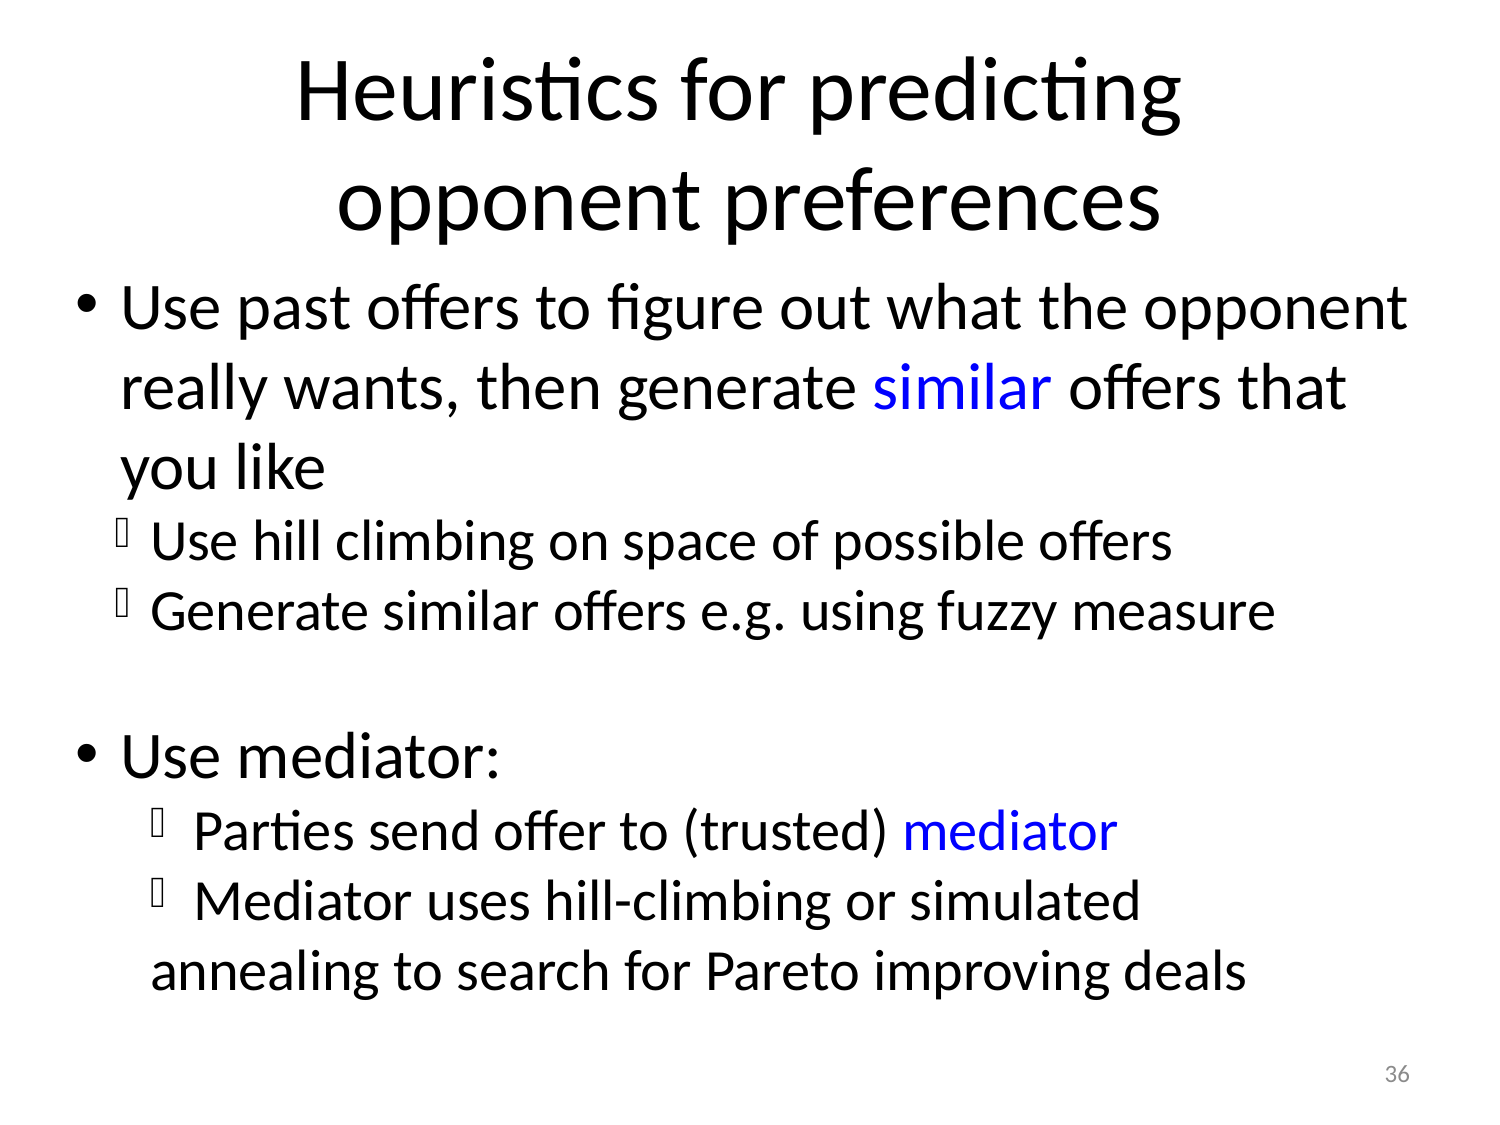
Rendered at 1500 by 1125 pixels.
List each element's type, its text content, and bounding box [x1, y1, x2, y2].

text_box Use past offers to figure out what the opponent really wants, then generate similar offers that you like Use hill climbing on space of possible offers Generate similar offers e.g. using fuzzy measure Use mediator: Parties send offer to (trusted) mediator Mediator uses hill-climbing or simulated annealing to search for Pareto improving deals [75, 262, 1425, 1005]
slide_number 36 [1074, 1042, 1425, 1103]
text_box Heuristics for predicting opponent preferences [75, 45, 1425, 233]
